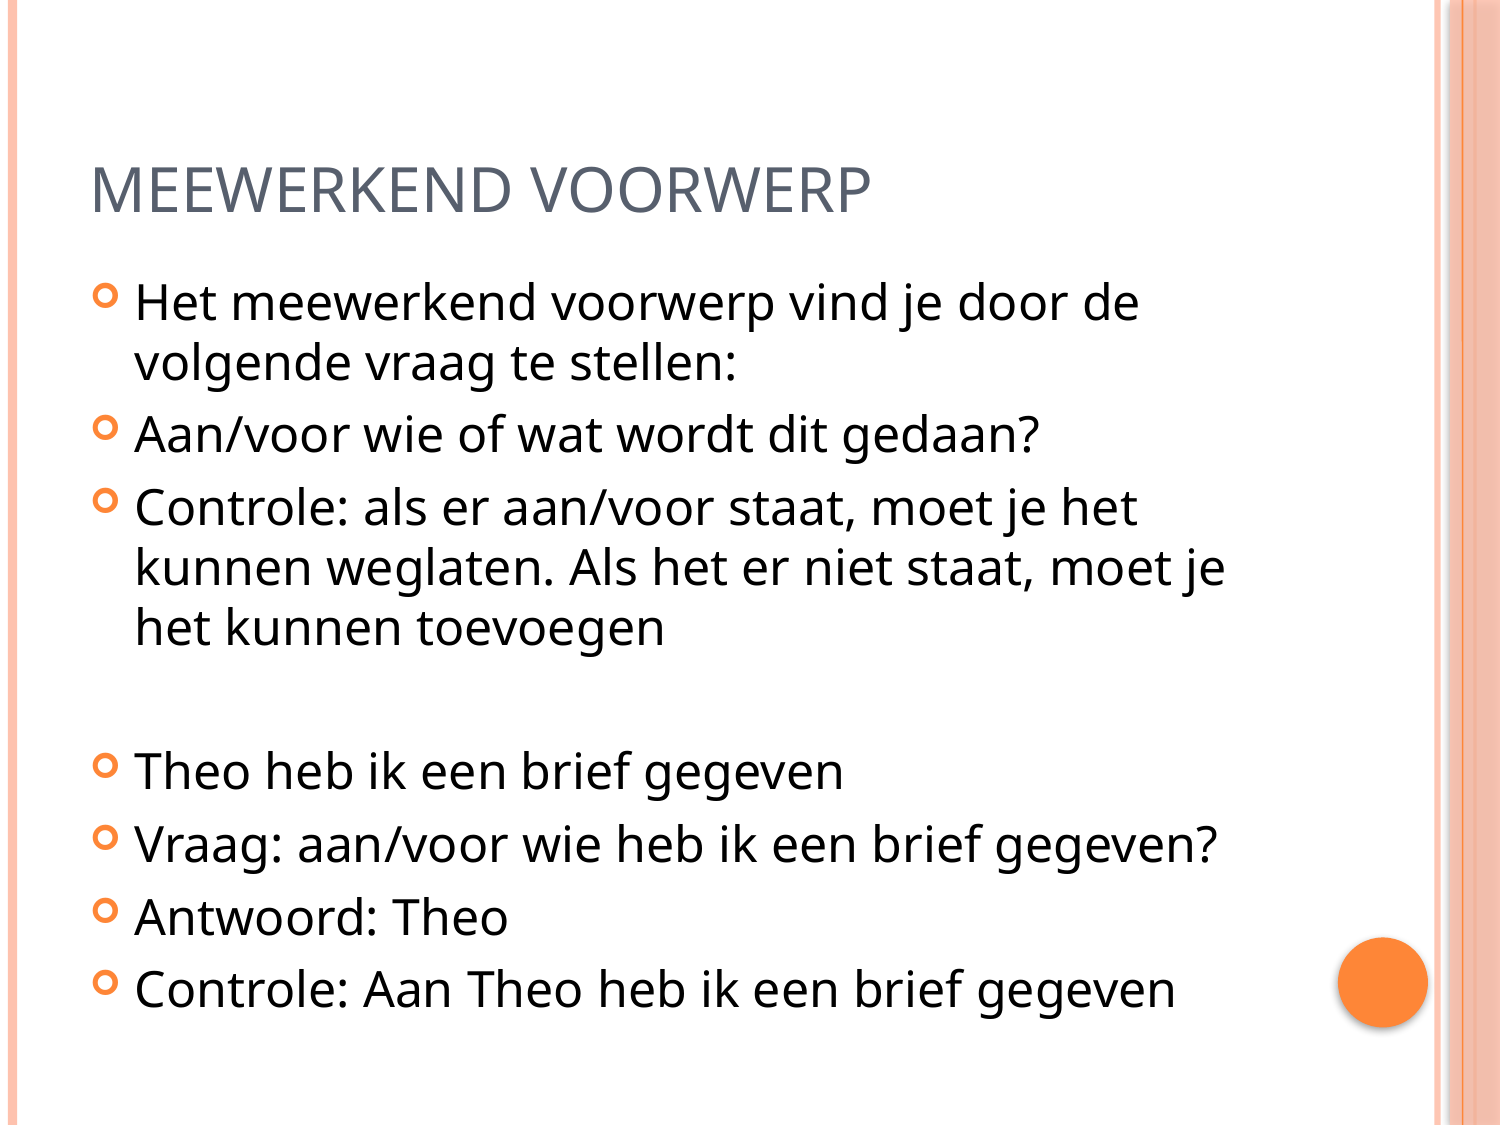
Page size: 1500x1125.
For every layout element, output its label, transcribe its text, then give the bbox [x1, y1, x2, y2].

title Meewerkend voorwerp [75, 45, 1300, 233]
list Het meewerkend voorwerp vind je door de volgende vraag te stellen: Aan/voor wie of wat wordt dit gedaan? Controle: als er aan/voor staat, moet je het kunnen weglaten. Als het er niet staat, moet je het kunnen toevoegen Theo heb ik een brief gegeven Vraag: aan/voor wie heb ik een brief gegeven? Antwoord: Theo Controle: Aan Theo heb ik een brief gegeven [75, 262, 1300, 1062]
